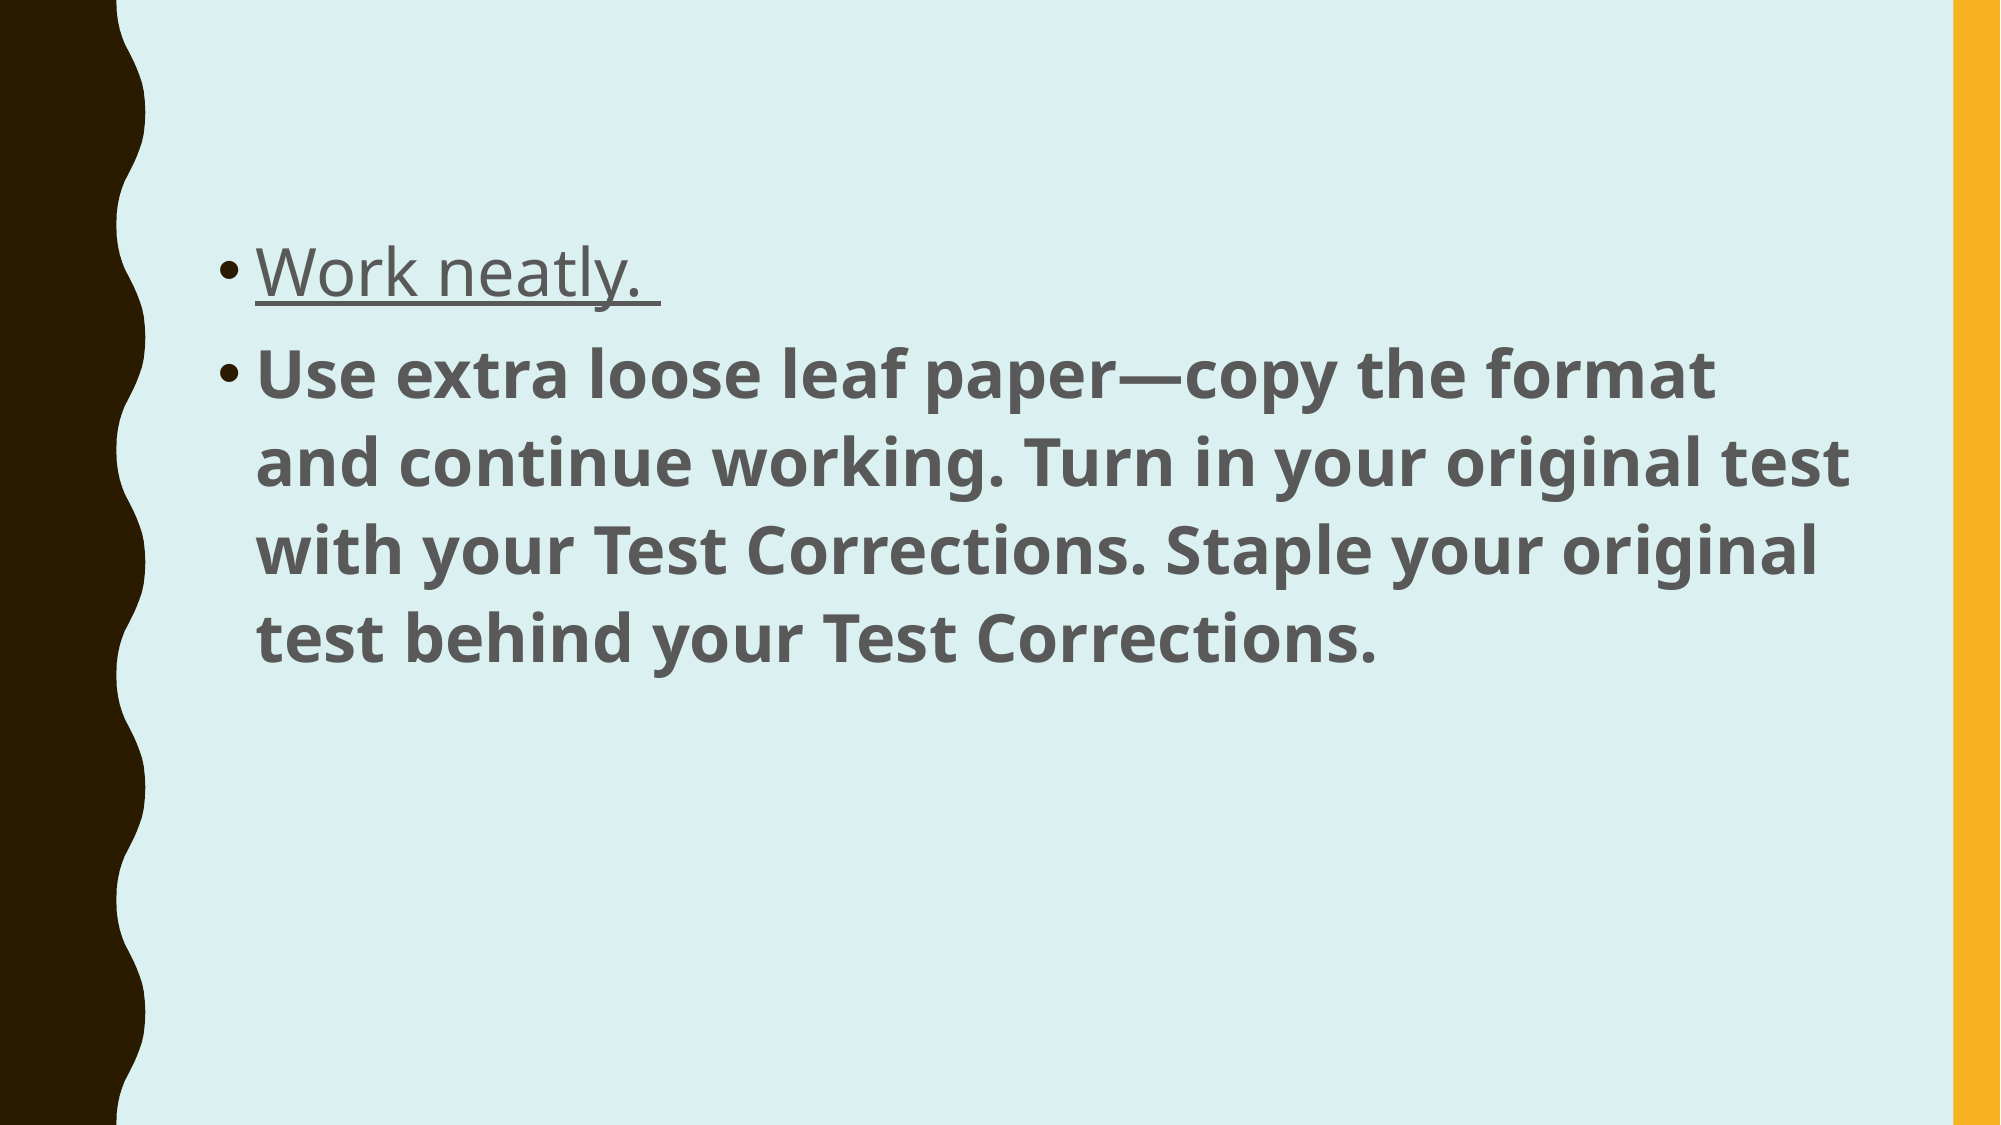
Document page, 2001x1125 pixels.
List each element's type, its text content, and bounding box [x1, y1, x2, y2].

list Work neatly. Use extra loose leaf paper—copy the format and continue working. Turn in your original test with your Test Corrections. Staple your original test behind your Test Corrections. [202, 214, 1873, 804]
